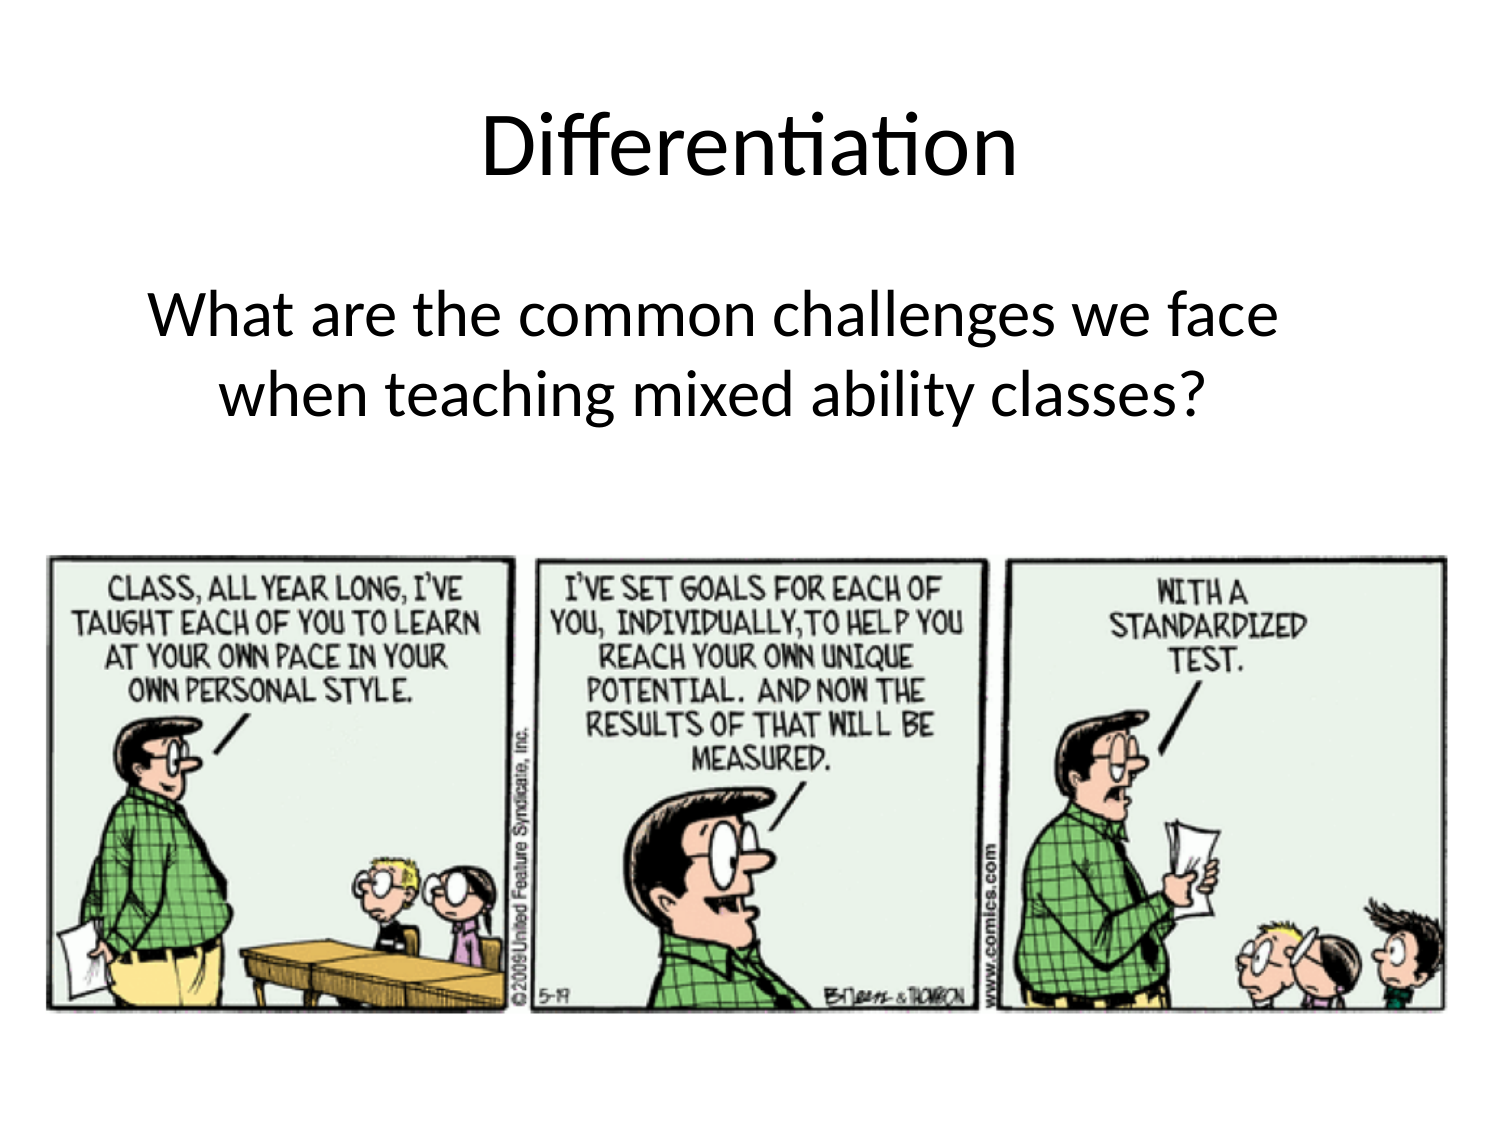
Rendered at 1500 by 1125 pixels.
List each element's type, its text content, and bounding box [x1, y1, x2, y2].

list What are the common challenges we face when teaching mixed ability classes? [75, 262, 1353, 468]
title Differentiation [75, 45, 1425, 233]
picture [29, 538, 1465, 1034]
